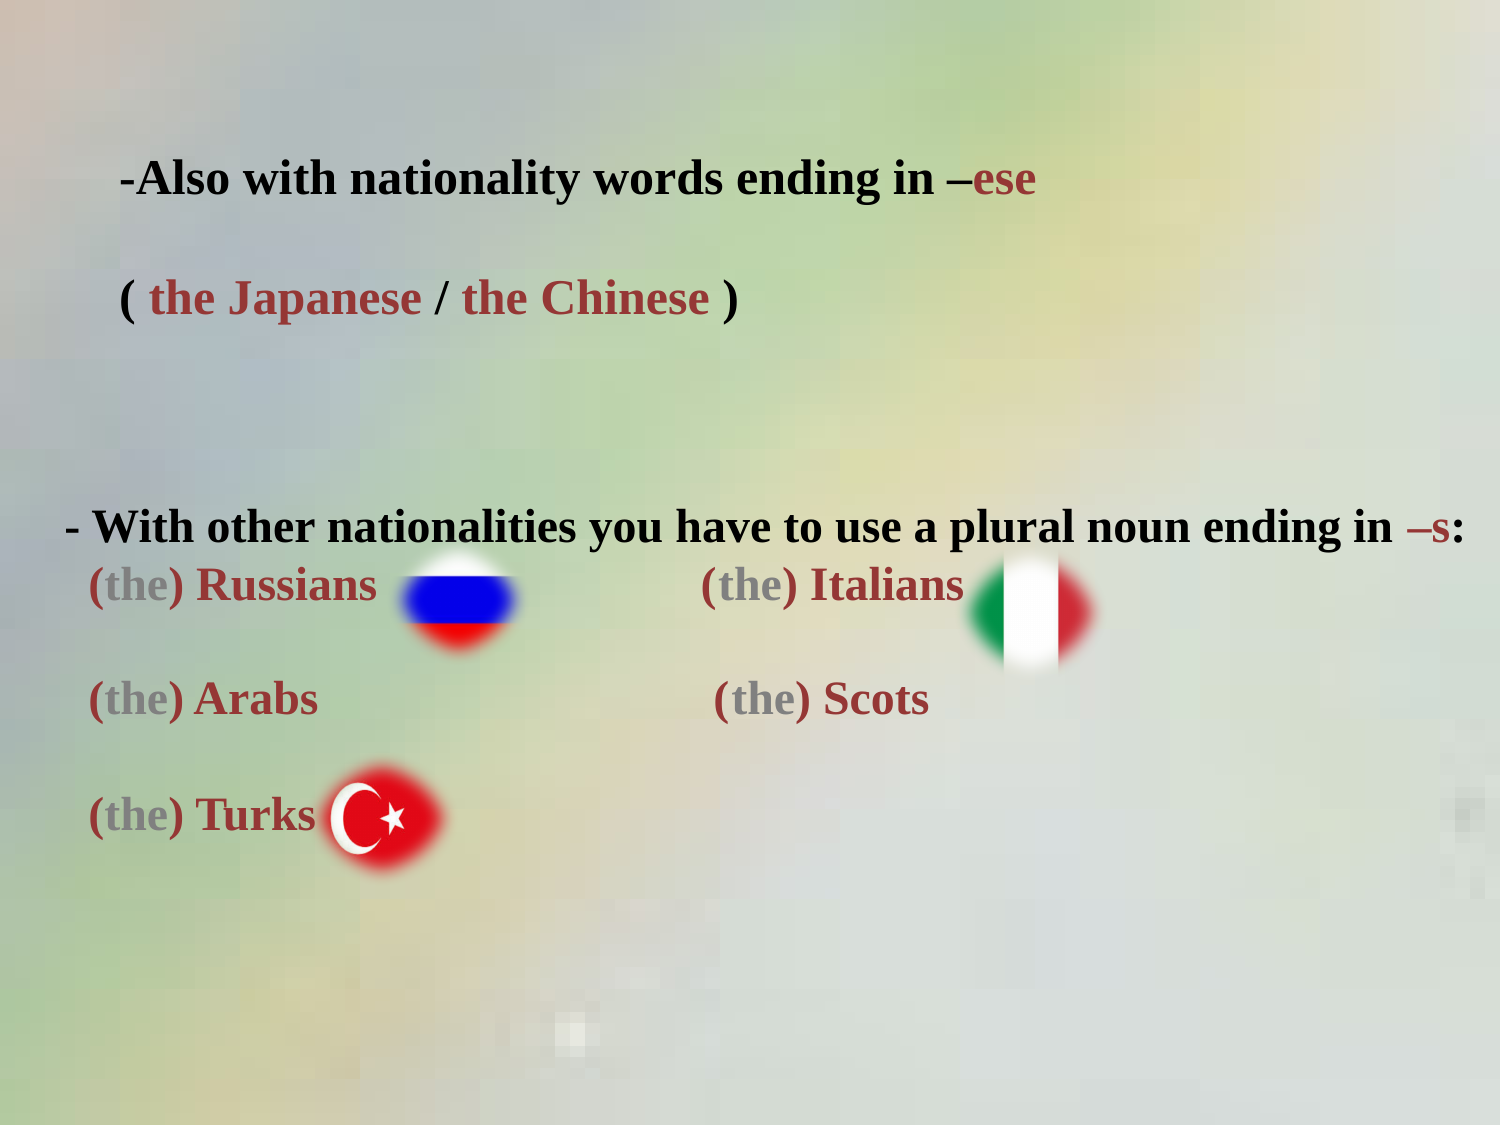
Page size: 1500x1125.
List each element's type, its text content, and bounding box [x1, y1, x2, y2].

picture [0, 0, 1500, 1125]
text_box -Also with nationality words ending in –ese ( the Japanese / the Chinese ) [104, 137, 1077, 333]
text_box - With other nationalities you have to use a plural noun ending in –s: (the) Russians (the) Italians (the) Arabs (the) Scots (the) Turks [49, 487, 1482, 847]
